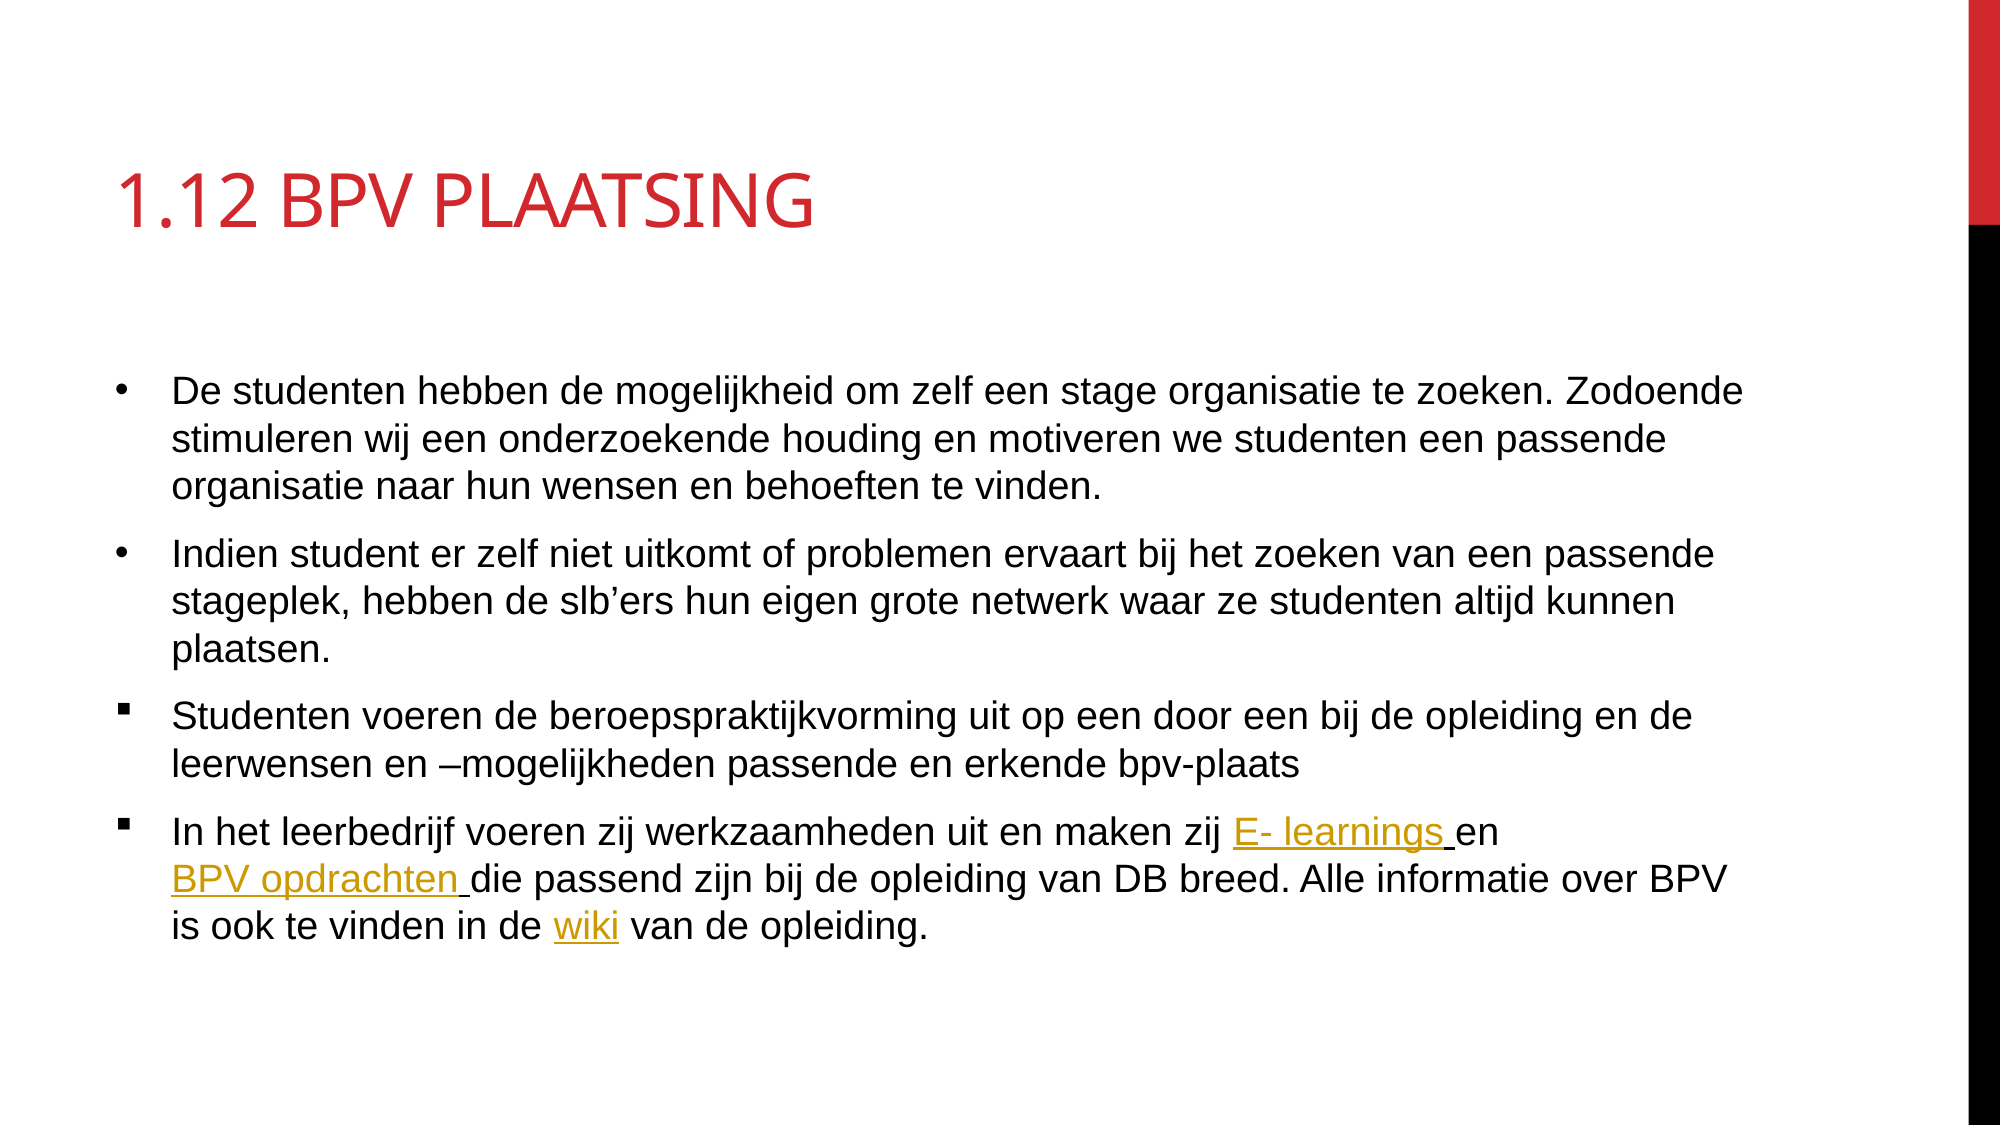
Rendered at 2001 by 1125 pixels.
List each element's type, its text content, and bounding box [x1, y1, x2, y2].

list De studenten hebben de mogelijkheid om zelf een stage organisatie te zoeken. Zodoende stimuleren wij een onderzoekende houding en motiveren we studenten een passende organisatie naar hun wensen en behoeften te vinden. Indien student er zelf niet uitkomt of problemen ervaart bij het zoeken van een passende stageplek, hebben de slb’ers hun eigen grote netwerk waar ze studenten altijd kunnen plaatsen. Studenten voeren de beroepspraktijkvorming uit op een door een bij de opleiding en de leerwensen en –mogelijkheden passende en erkende bpv-plaats In het leerbedrijf voeren zij werkzaamheden uit en maken zij E- learnings en BPV opdrachten die passend zijn bij de opleiding van DB breed. Alle informatie over BPV is ook te vinden in de wiki van de opleiding. [99, 287, 1767, 1005]
title 1.12 BPV plaatsing [99, 25, 1367, 250]
